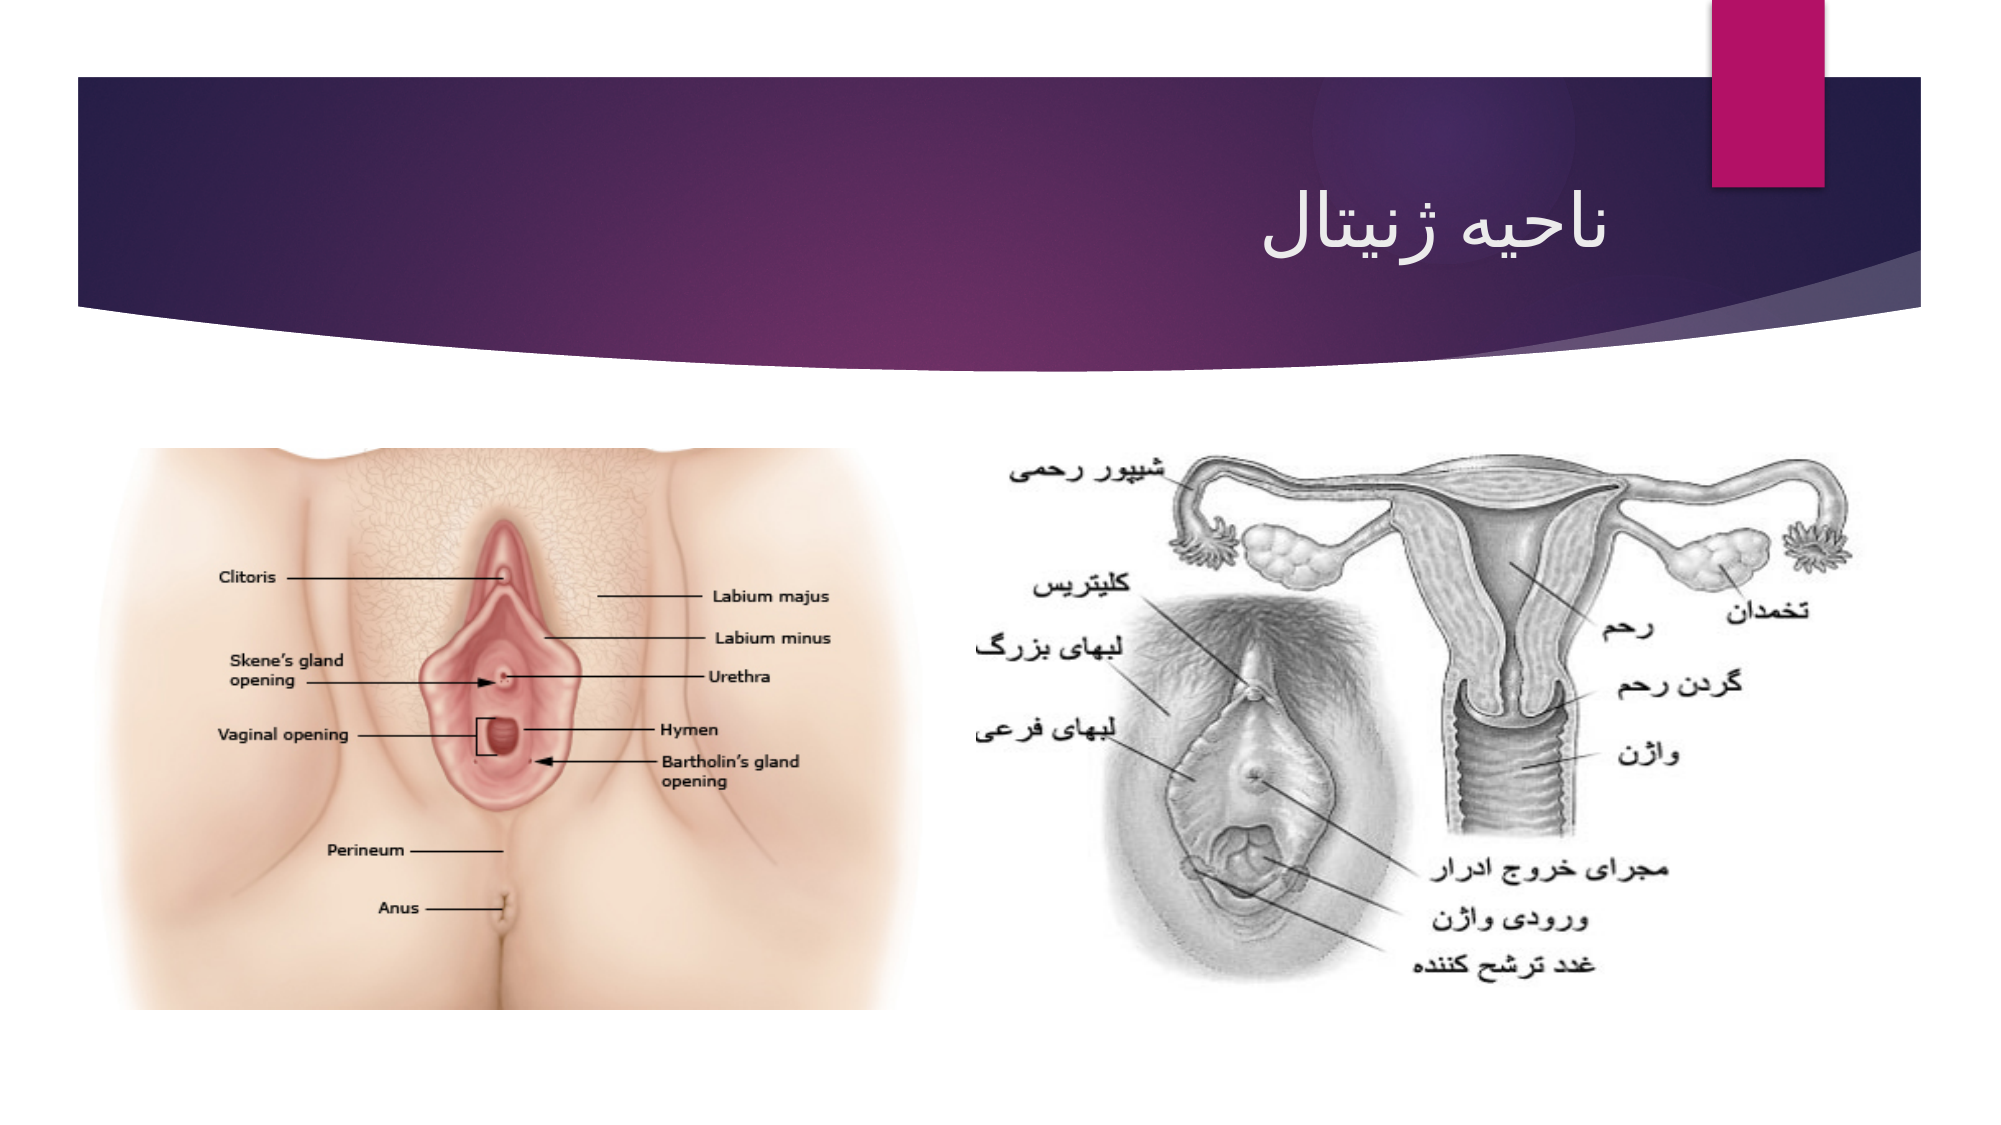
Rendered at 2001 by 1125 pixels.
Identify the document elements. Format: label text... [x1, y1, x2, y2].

title ناحیه ژنیتال [189, 159, 1627, 276]
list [976, 427, 1883, 1010]
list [0, 448, 970, 1010]
